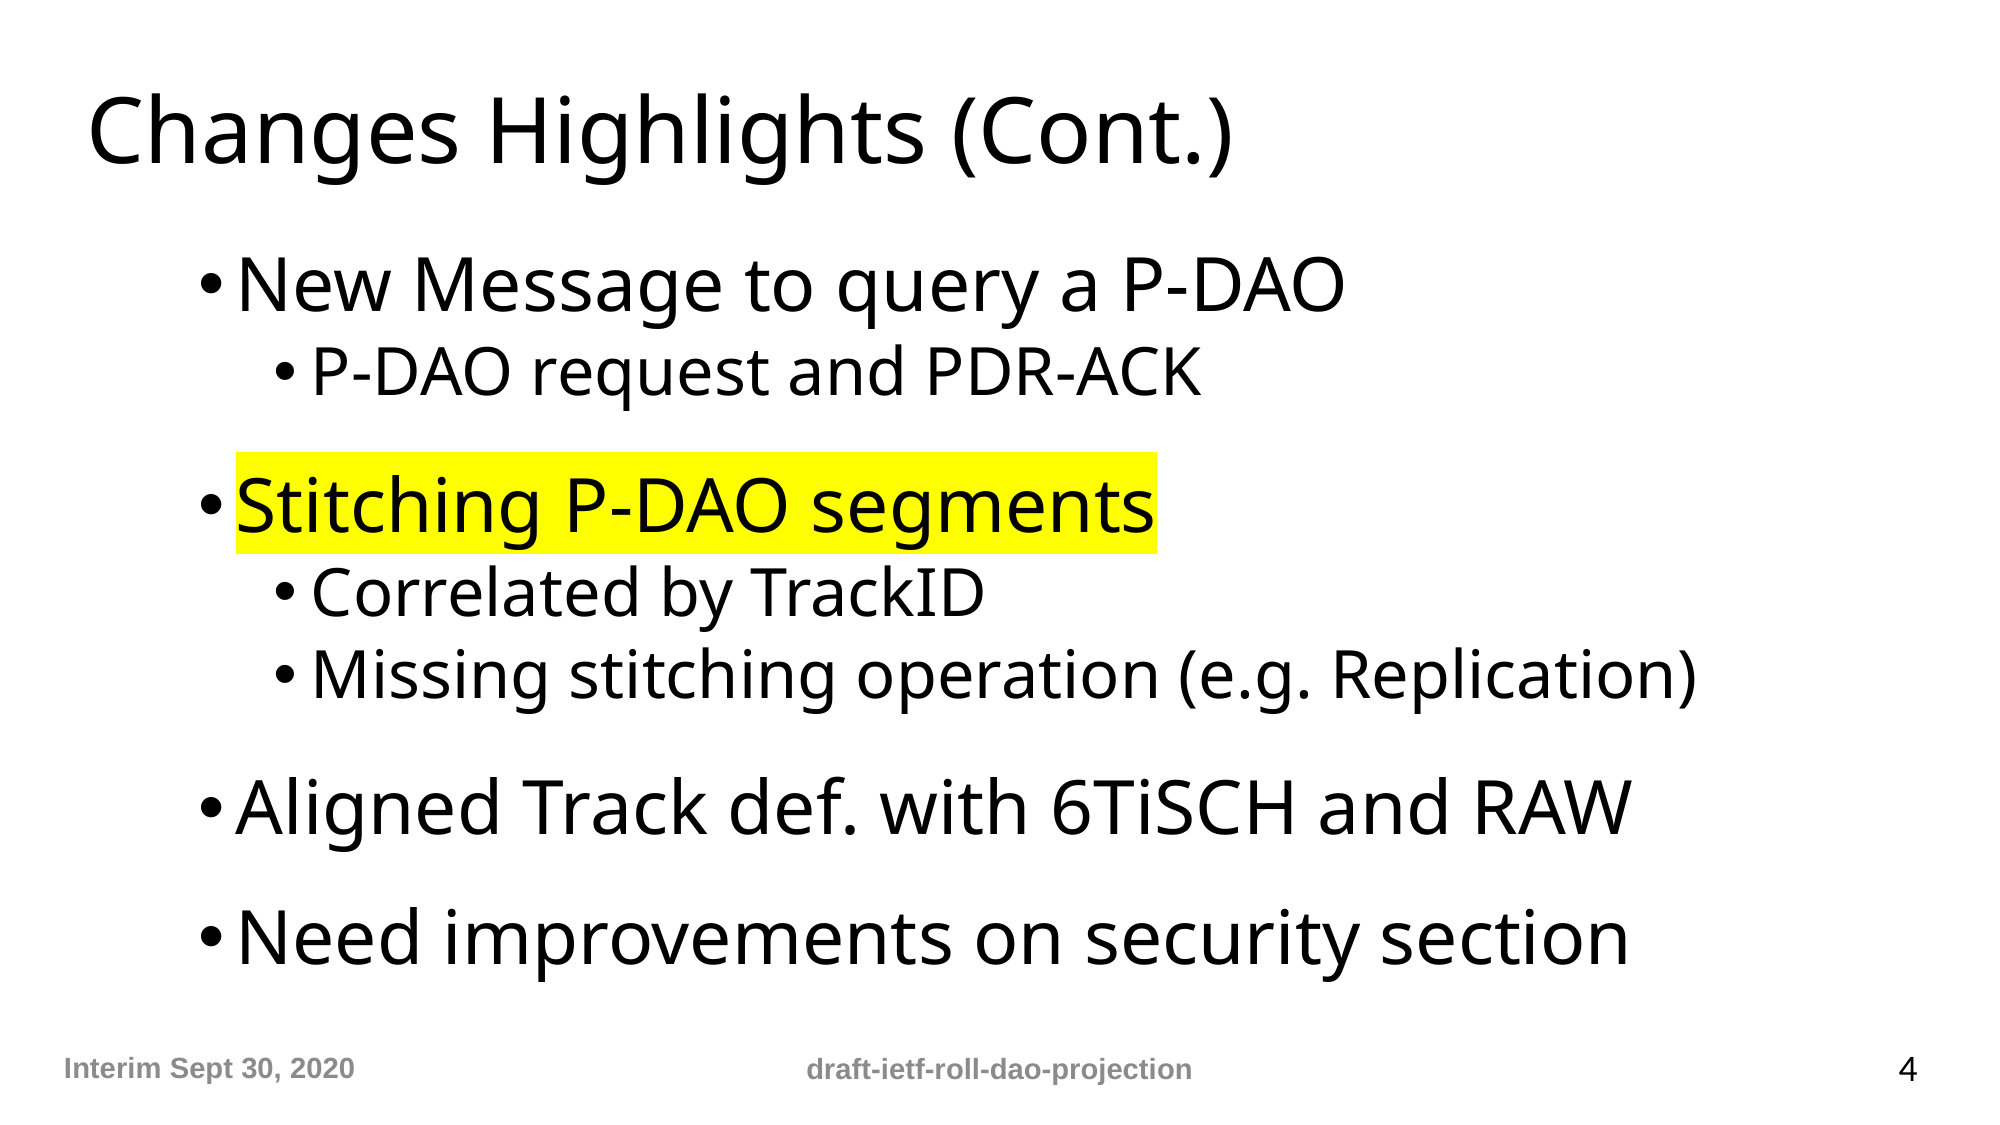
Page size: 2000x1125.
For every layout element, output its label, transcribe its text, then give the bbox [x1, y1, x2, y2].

title Changes Highlights (Cont.) [71, 25, 1797, 243]
text_box Interim Sept 30, 2020 [48, 1036, 724, 1097]
list New Message to query a P-DAO P-DAO request and PDR-ACK Stitching P-DAO segments Correlated by TrackID Missing stitching operation (e.g. Replication) Aligned Track def. with 6TiSCH and RAW Need improvements on security section [183, 239, 1774, 1042]
text_box draft-ietf-roll-dao-projection [662, 1038, 1338, 1098]
text_box 4 [1482, 1036, 1933, 1097]
